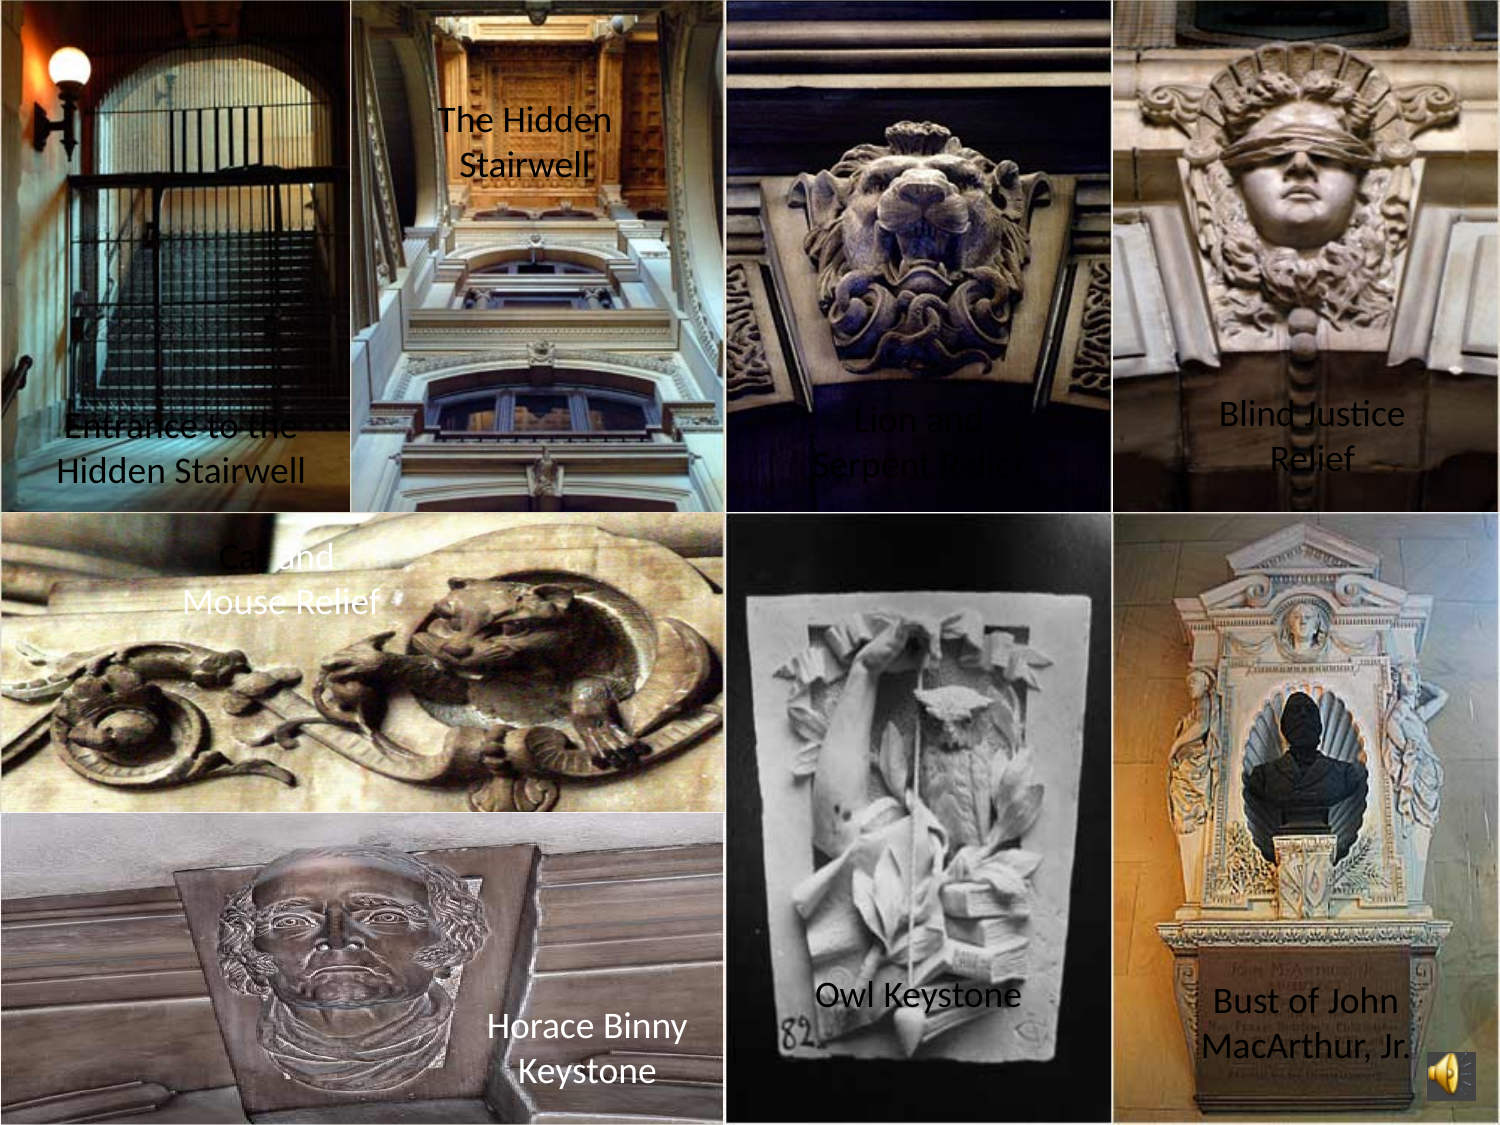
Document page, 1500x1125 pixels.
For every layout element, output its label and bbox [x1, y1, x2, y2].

picture [0, 0, 1500, 1125]
list [349, 0, 722, 510]
